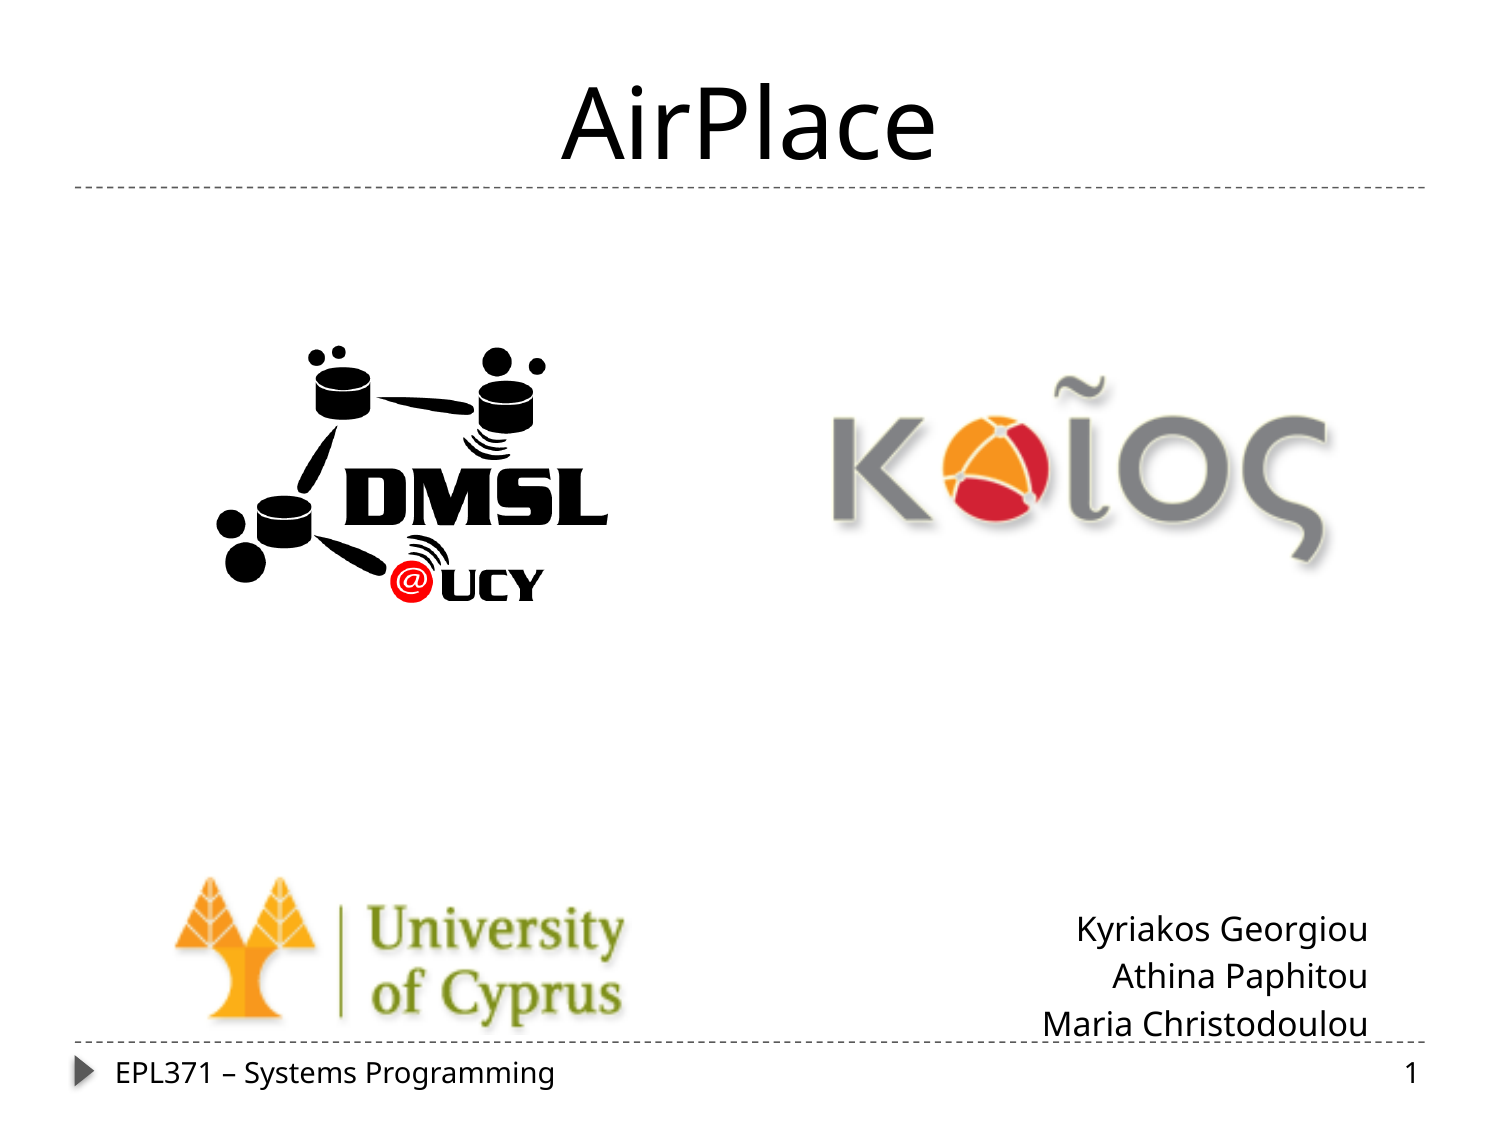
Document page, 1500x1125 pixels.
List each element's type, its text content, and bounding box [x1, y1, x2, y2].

picture [827, 360, 1345, 580]
picture [194, 322, 609, 634]
picture [171, 873, 632, 1036]
footer EPL371 – Systems Programming [100, 1046, 676, 1107]
slide_number 1 [1110, 1046, 1436, 1107]
text_box Kyriakos Georgiou Athina Paphitou Maria Christodoulou [788, 899, 1384, 1052]
title AirPlace [75, 24, 1425, 188]
